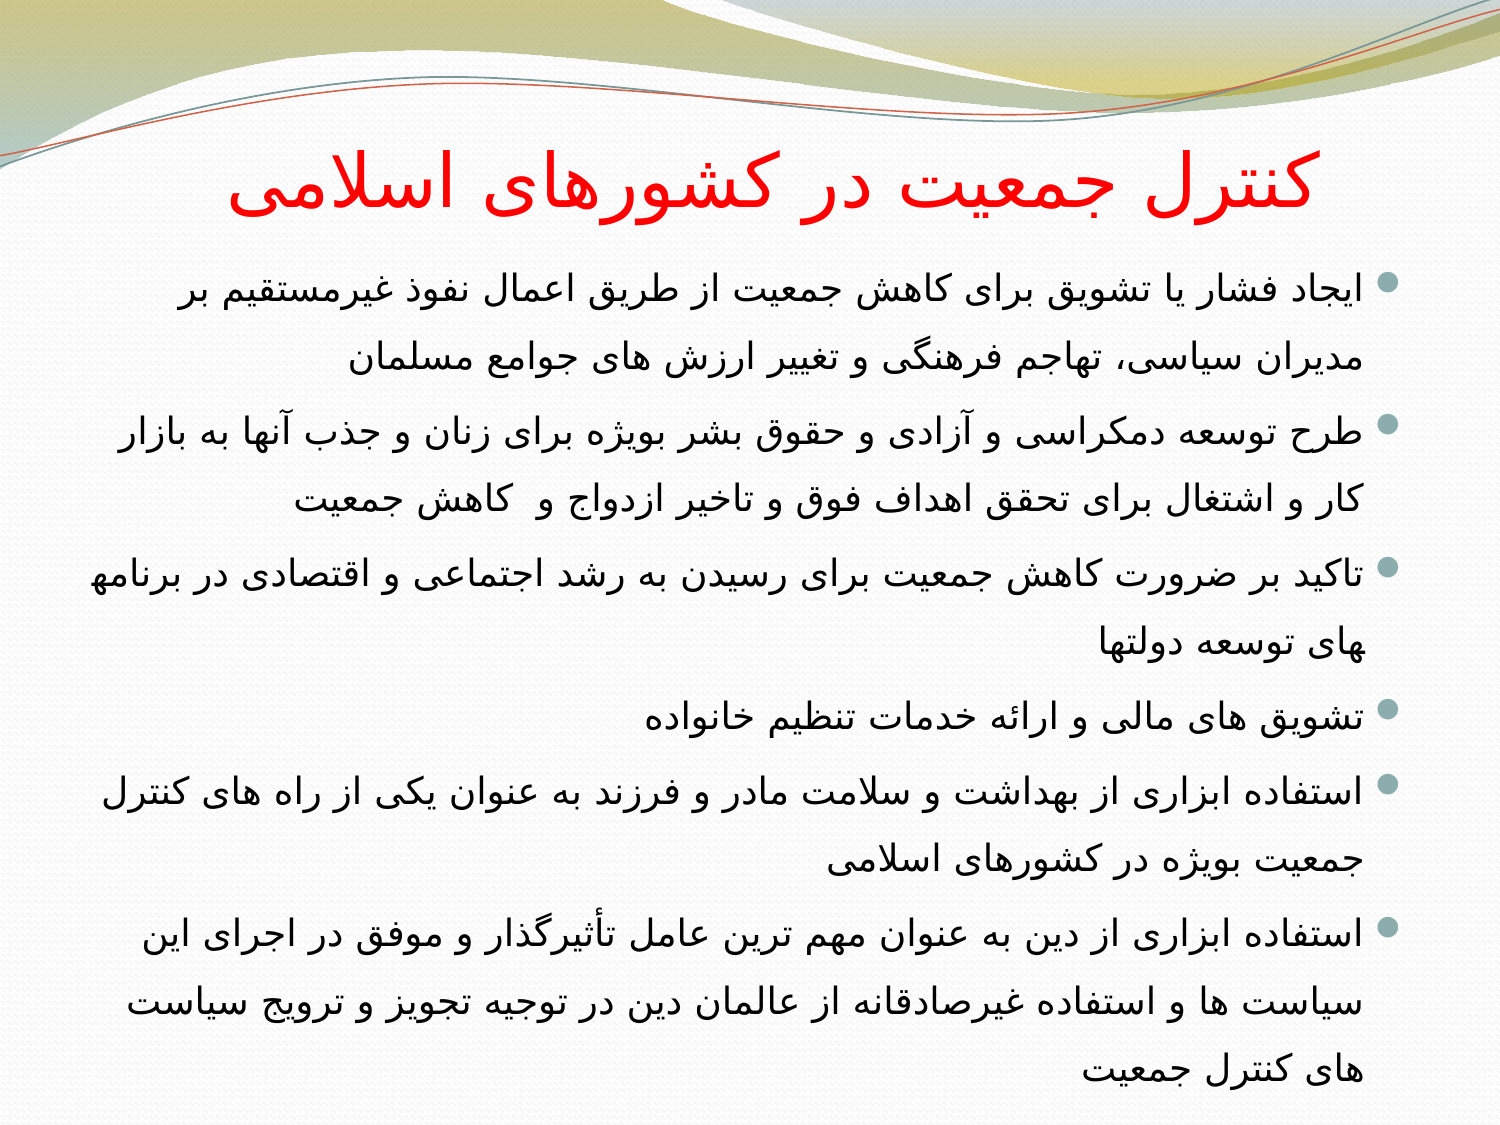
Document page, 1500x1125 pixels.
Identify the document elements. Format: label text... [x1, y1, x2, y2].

title کنترل جمعیت در کشورهای اسلامی [74, 115, 1426, 223]
list ايجاد فشار یا تشويق برای کاهش جمعيت از طريق اعمال نفوذ غيرمستقيم بر مديران سياسی، تهاجم فرهنگی و تغيير ارزش های جوامع مسلمان طرح توسعه دمکراسی و آزادی و حقوق بشر بويژه برای زنان و جذب آنها به بازار کار و اشتغال برای تحقق اهداف فوق و تاخیر ازدواج و کاهش جمعیت تاکيد بر ضرورت کاهش جمعيت برای رسيدن به رشد اجتماعی و اقتصادی در برنامه­های توسعه دولت­ها تشویق های مالی و ارائه خدمات تنظیم خانواده استفاده ابزاری از بهداشت و سلامت مادر و فرزند به عنوان يکی از راه های کنترل جمعيت بويژه در کشورهای اسلامی استفاده ابزاری از دين به عنوان مهم ترين عامل تأثيرگذار و موفق در اجرای اين سياست ها و استفاده غیرصادقانه از عالمان دين در توجيه تجويز و ترويج سياست های کنترل جمعيت [74, 234, 1426, 1038]
